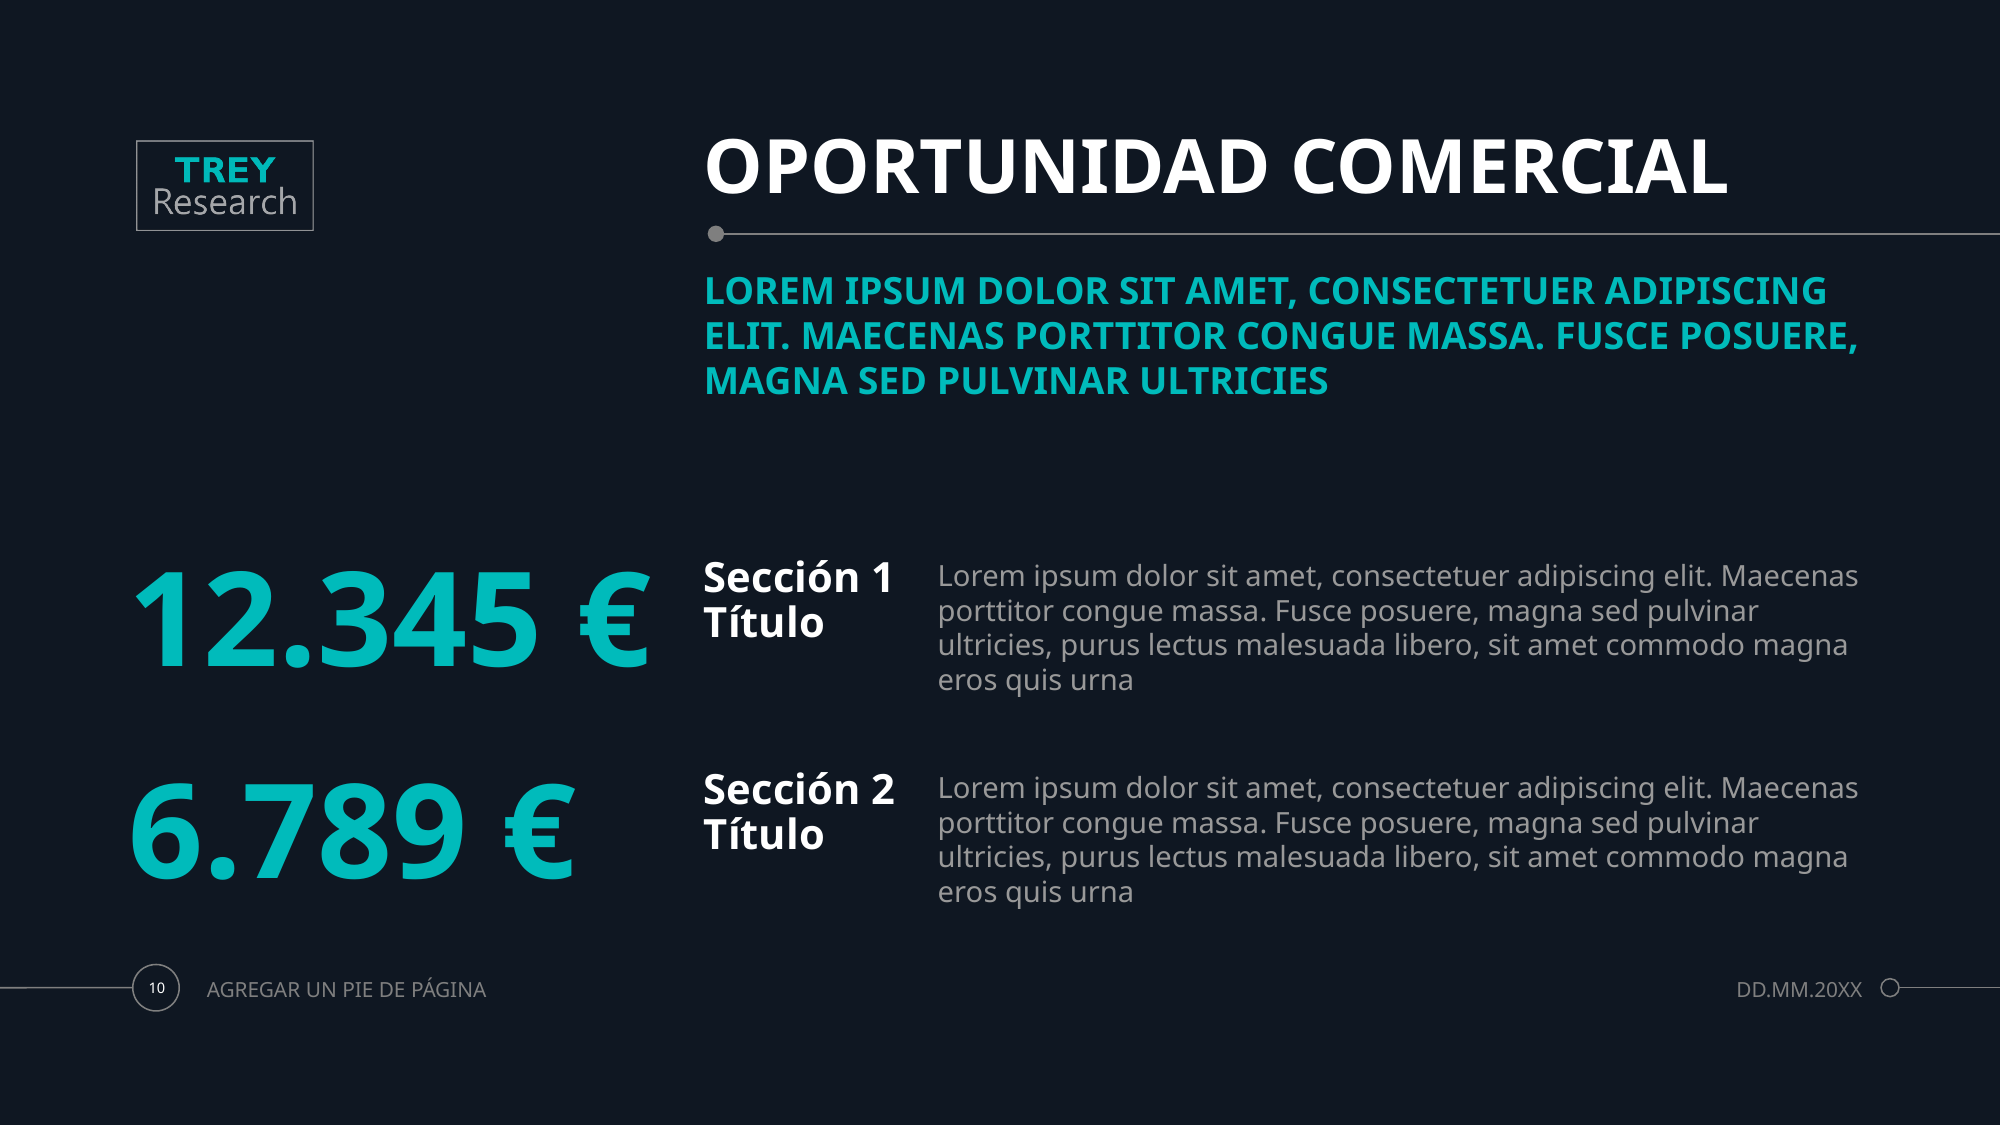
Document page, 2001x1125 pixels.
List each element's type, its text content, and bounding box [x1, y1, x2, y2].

list LOREM IPSUM DOLOR SIT AMET, CONSECTETUER ADIPISCING ELIT. MAECENAS PORTTITOR CONGUE MASSA. FUSCE POSUERE, MAGNA SED PULVINAR ULTRICIES [704, 266, 1869, 428]
list Lorem ipsum dolor sit amet, consectetuer adipiscing elit. Maecenas porttitor congue massa. Fusce posuere, magna sed pulvinar ultricies, purus lectus malesuada libero, sit amet commodo magna eros quis urna [937, 768, 1870, 930]
picture [136, 140, 314, 232]
list 6.789 € [128, 753, 743, 915]
list Lorem ipsum dolor sit amet, consectetuer adipiscing elit. Maecenas porttitor congue massa. Fusce posuere, magna sed pulvinar ultricies, purus lectus malesuada libero, sit amet commodo magna eros quis urna [937, 556, 1870, 718]
list Sección 1 Título [704, 556, 934, 718]
footer AGREGAR UN PIE DE PÁGINA [191, 964, 671, 1014]
slide_number ‹#› [127, 964, 186, 1014]
list 12.345 € [128, 541, 743, 703]
slide_number DD.MM.20XX [1643, 964, 1863, 1014]
title OPORTUNIDAD COMERCIAL [704, 116, 1872, 210]
list Sección 2 Título [704, 768, 934, 930]
